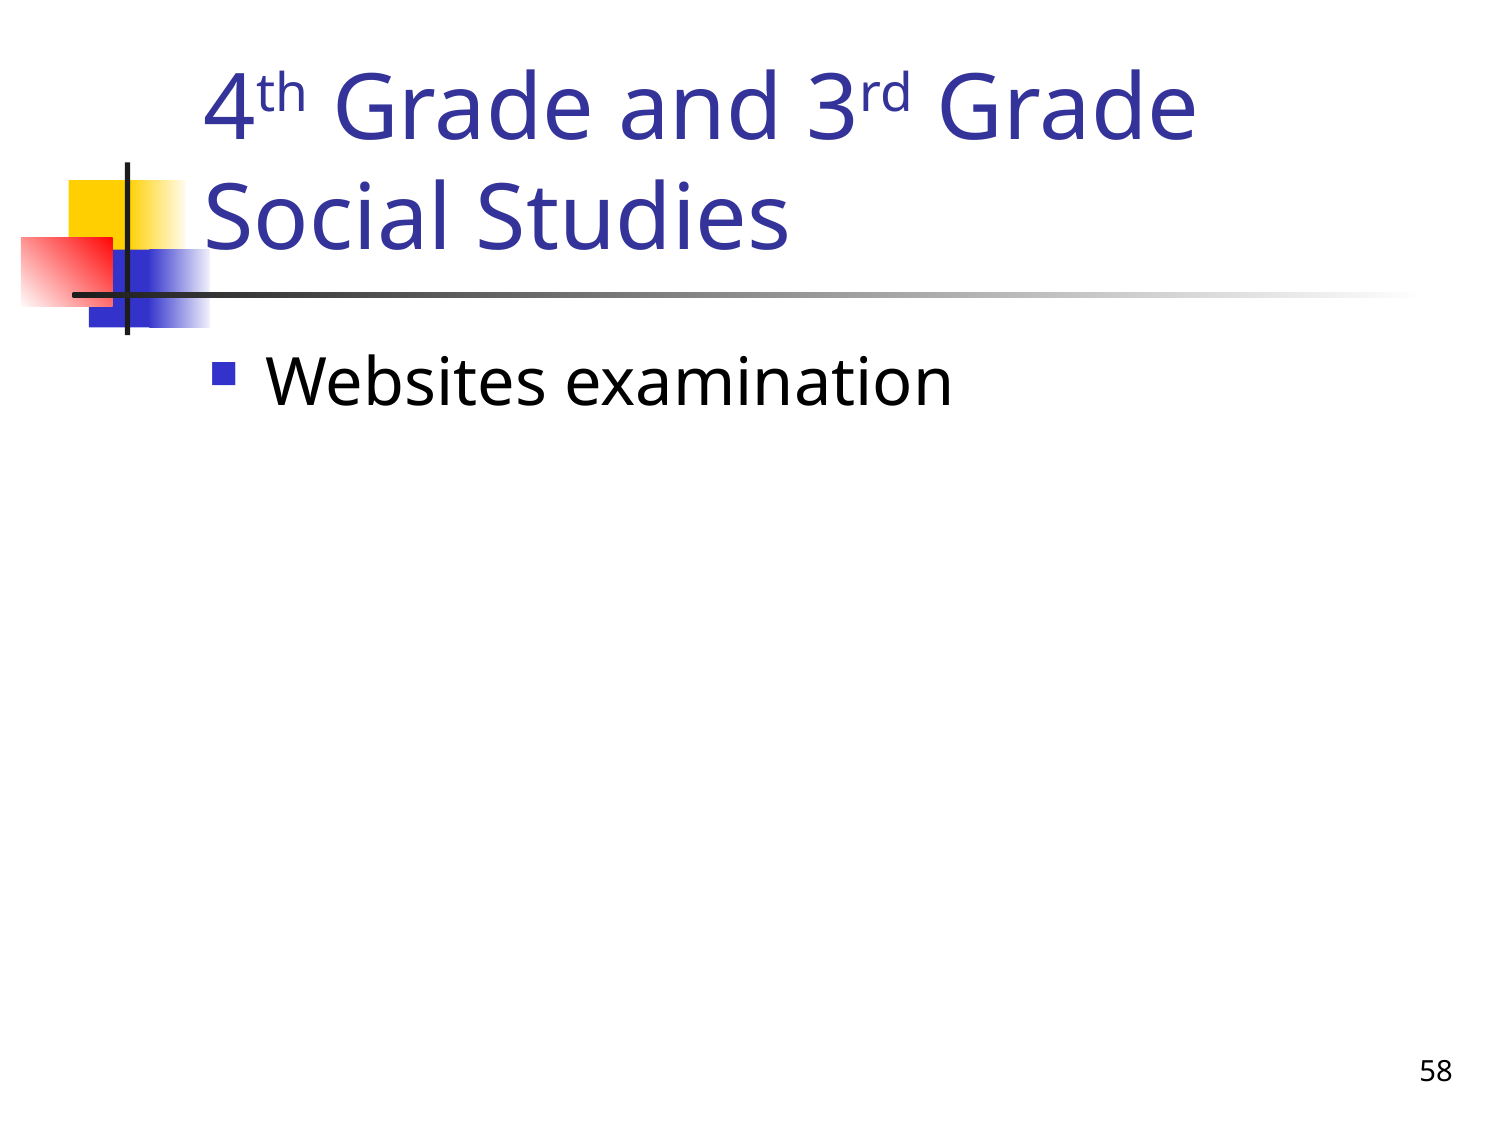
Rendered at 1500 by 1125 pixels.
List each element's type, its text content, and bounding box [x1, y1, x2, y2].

slide_number 58 [1154, 1023, 1468, 1100]
title 4th Grade and 3rd Grade Social Studies [188, 34, 1468, 276]
list Websites examination [193, 330, 1470, 1007]
